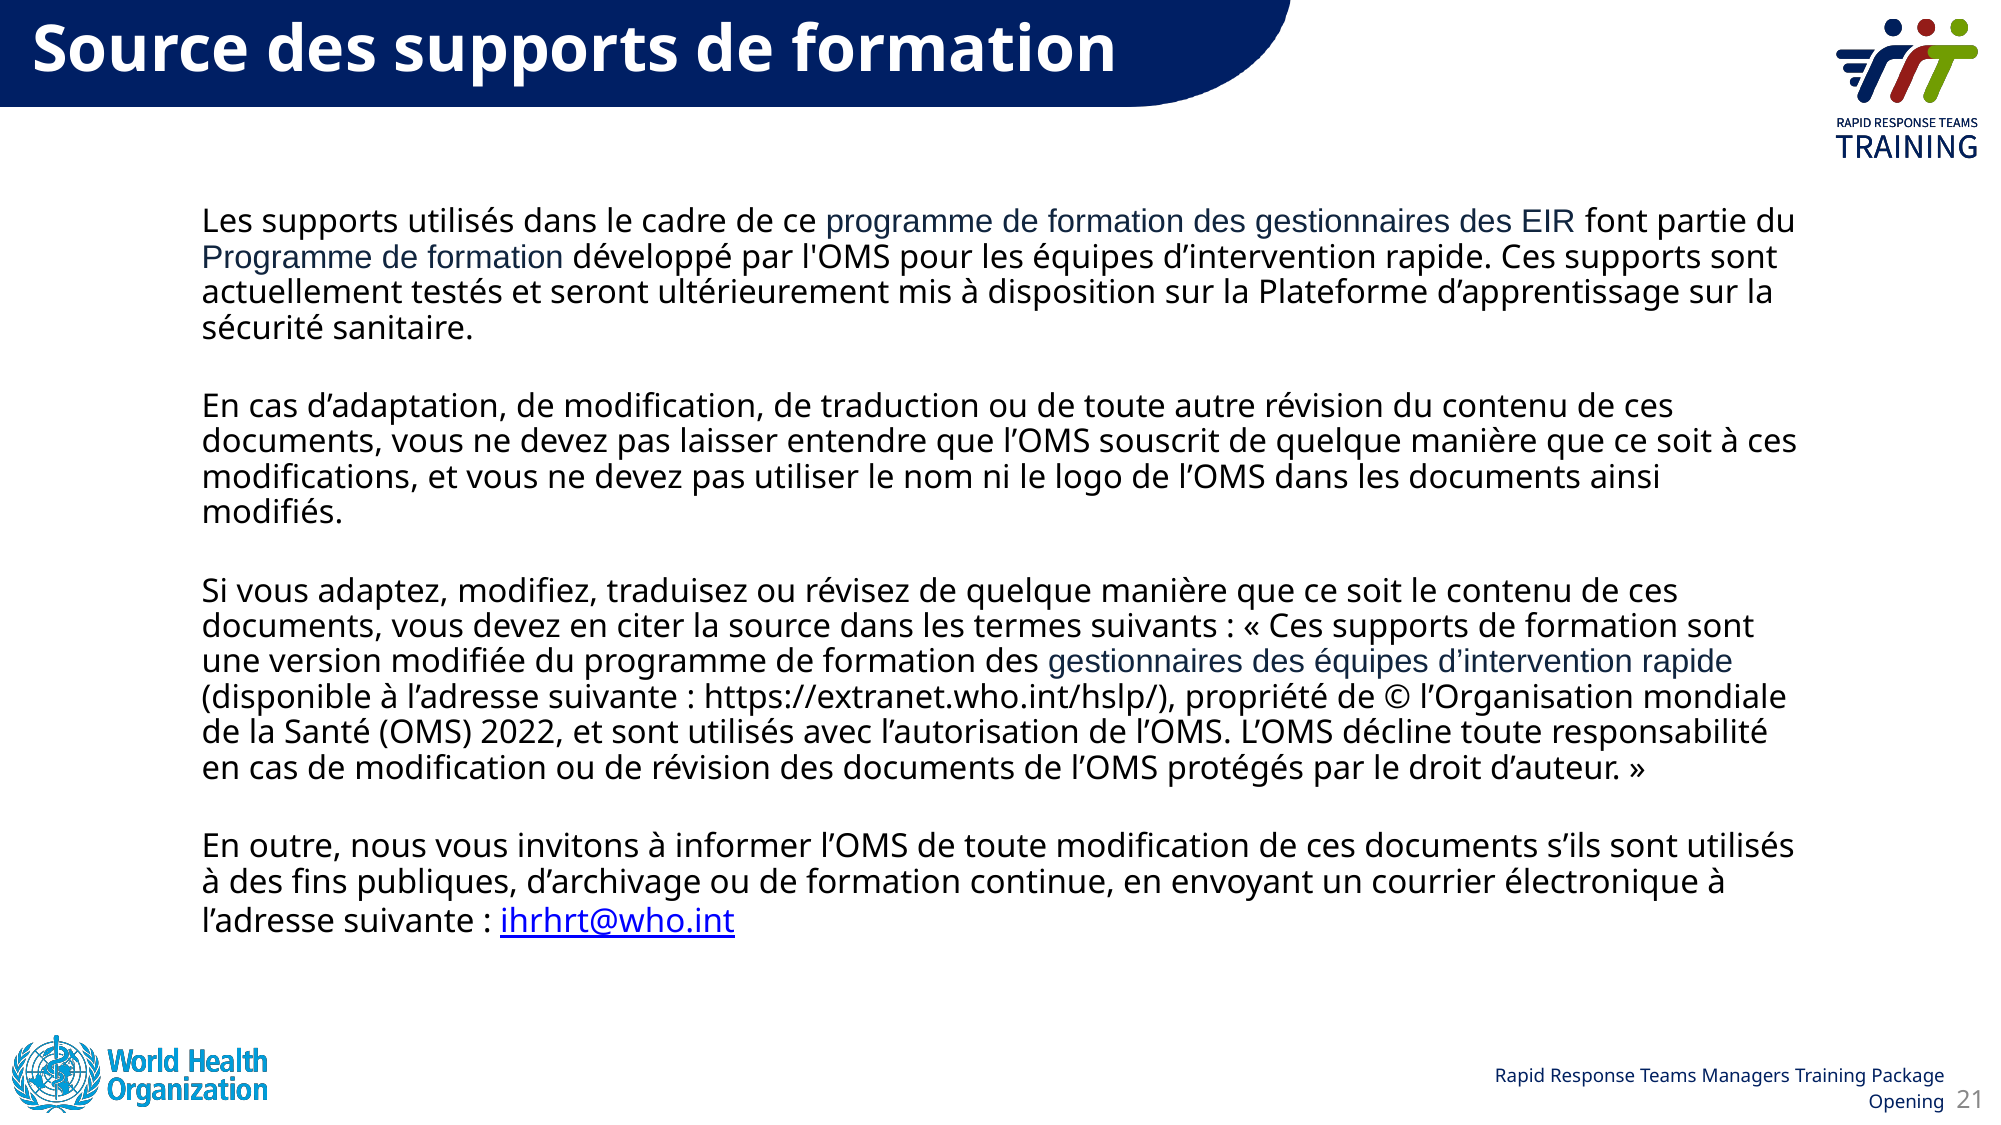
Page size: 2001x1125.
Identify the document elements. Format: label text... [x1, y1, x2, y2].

picture [12, 1083, 48, 1113]
picture [30, 1083, 37, 1091]
picture [1835, 19, 1978, 167]
picture [12, 1035, 54, 1068]
picture [34, 1054, 43, 1078]
picture [71, 1053, 90, 1091]
picture [50, 1108, 62, 1113]
picture [59, 1035, 267, 1113]
list Les supports utilisés dans le cadre de ce programme de formation des gestionnaires des EIR font partie du Programme de formation développé par l'OMS pour les équipes d’intervention rapide. Ces supports sont actuellement testés et seront ultérieurement mis à disposition sur la Plateforme d’apprentissage sur la sécurité sanitaire. En cas d’adaptation, de modification, de traduction ou de toute autre révision du contenu de ces documents, vous ne devez pas laisser entendre que l’OMS souscrit de quelque manière que ce soit à ces modifications, et vous ne devez pas utiliser le nom ni le logo de l’OMS dans les documents ainsi modifiés. Si vous adaptez, modifiez, traduisez ou révisez de quelque manière que ce soit le contenu de ces documents, vous devez en citer la source dans les termes suivants : « Ces supports de formation sont une version modifiée du programme de formation des gestionnaires des équipes d’intervention rapide (disponible à l’adresse suivante : https://extranet.who.int/hslp/), propriété de © l’Organisation mondiale de la Santé (OMS) 2022, et sont utilisés avec l’autorisation de l’OMS. L’OMS décline toute responsabilité en cas de modification ou de révision des documents de l’OMS protégés par le droit d’auteur. » En outre, nous vous invitons à informer l’OMS de toute modification de ces documents sʼils sont utilisés à des fins publiques, d’archivage ou de formation continue, en envoyant un courrier électronique à l’adresse suivante : ihrhrt@who.int [201, 204, 1799, 969]
picture [22, 1062, 26, 1077]
picture [24, 1054, 36, 1087]
picture [0, 0, 1291, 107]
picture [40, 1062, 47, 1070]
picture [36, 1088, 78, 1105]
picture [46, 1056, 54, 1062]
title Source des supports de formation [24, 0, 1139, 105]
text_box 21 [1557, 1076, 1993, 1121]
